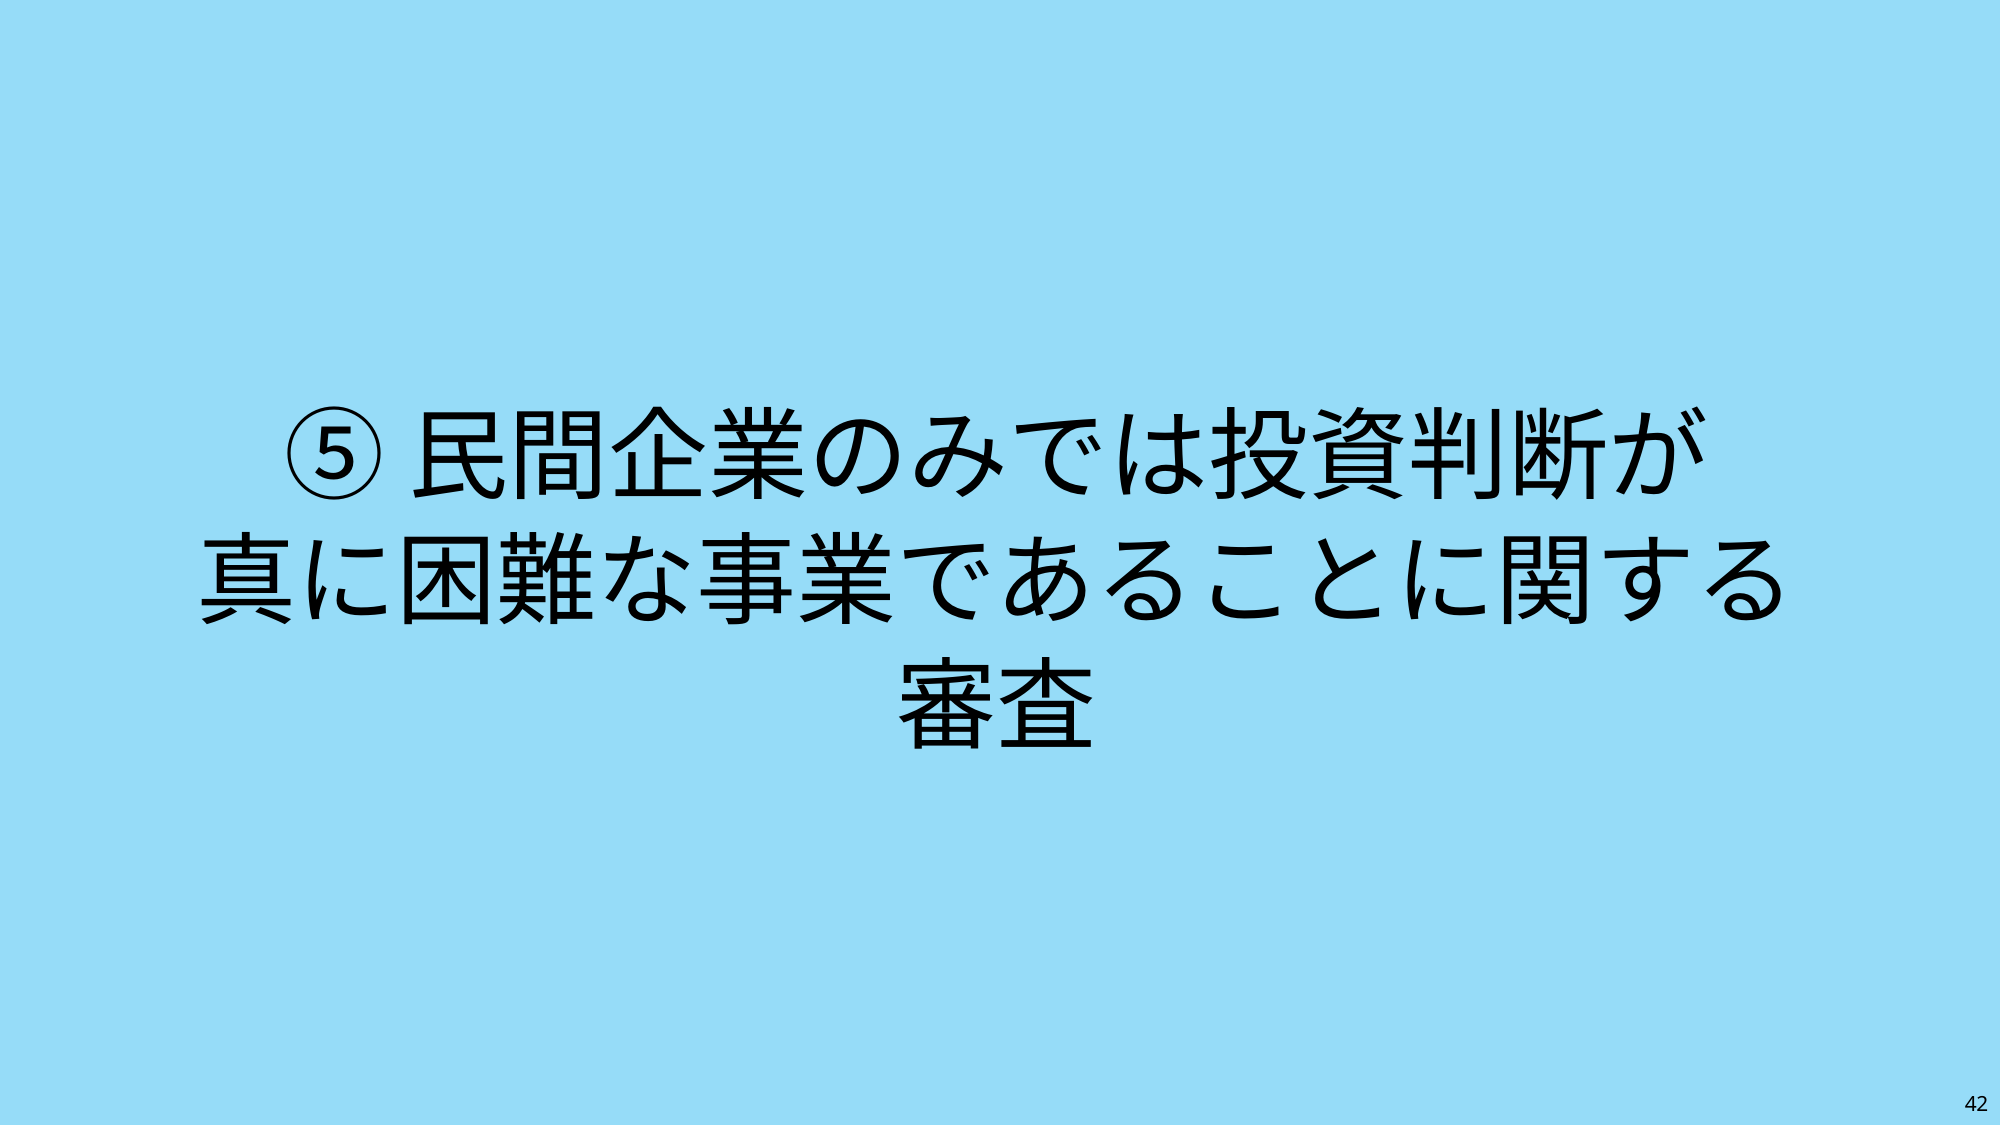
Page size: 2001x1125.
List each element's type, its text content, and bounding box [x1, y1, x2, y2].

text_box ⑤民間企業のみでは投資判断が 真に困難な事業であることに関する審査 [125, 298, 1867, 827]
